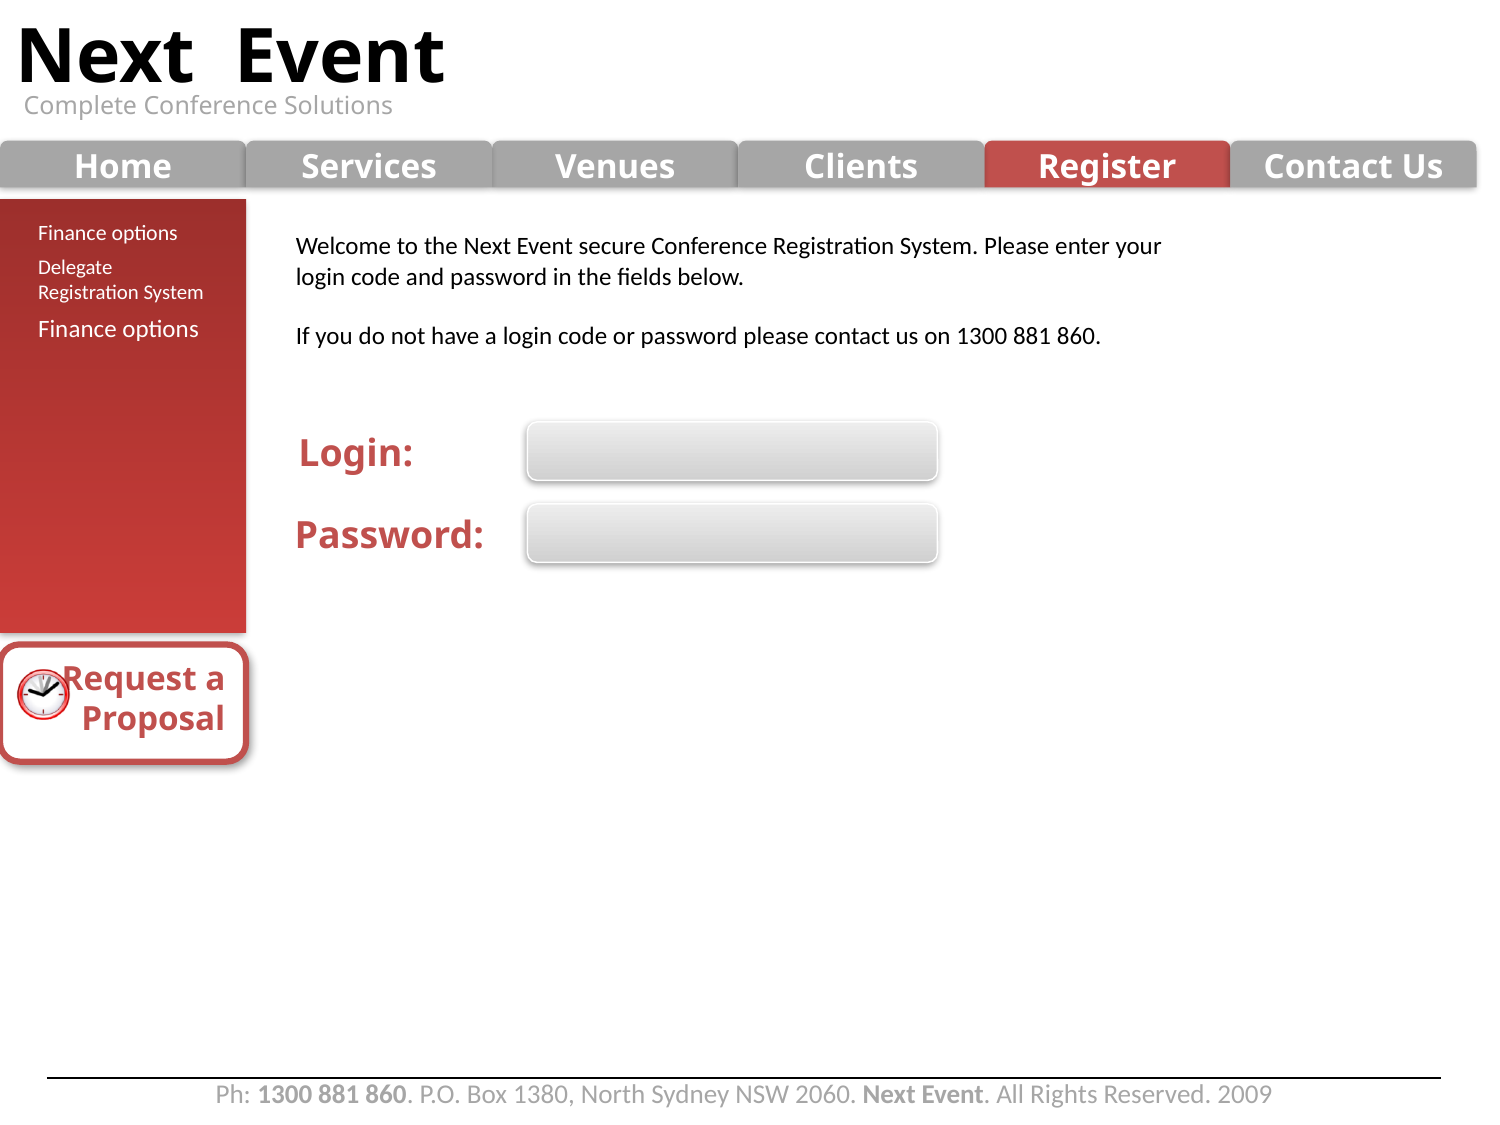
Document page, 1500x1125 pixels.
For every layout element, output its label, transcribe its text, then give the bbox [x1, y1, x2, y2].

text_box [0, 644, 247, 762]
title Next Event [0, 0, 680, 106]
text_box Finance options [23, 304, 223, 350]
text_box Home [0, 140, 244, 188]
text_box Contact Us [1230, 140, 1477, 188]
table_header Ph: 1300 881 860. P.O. Box 1380, North Sydney NSW 2060. Next Event. All Rights Reserved. 2009 [47, 1079, 1441, 1125]
text_box Complete Conference Solutions [8, 82, 409, 127]
text_box Venues [493, 140, 736, 188]
text_box Welcome to the Next Event secure Conference Registration System. Please enter your login code and password in the fields below. If you do not have a login code or password please contact us on 1300 881 860. [281, 222, 1231, 388]
text_box [526, 503, 939, 564]
text_box Login: [283, 421, 429, 482]
text_box [0, 199, 247, 633]
text_box [526, 421, 939, 482]
text_box Password: [279, 503, 500, 564]
text_box Register [986, 140, 1228, 188]
text_box Delegate Registration System [23, 246, 223, 304]
text_box Finance options [23, 210, 223, 246]
text_box Services [246, 140, 493, 188]
text_box Clients [738, 140, 985, 188]
